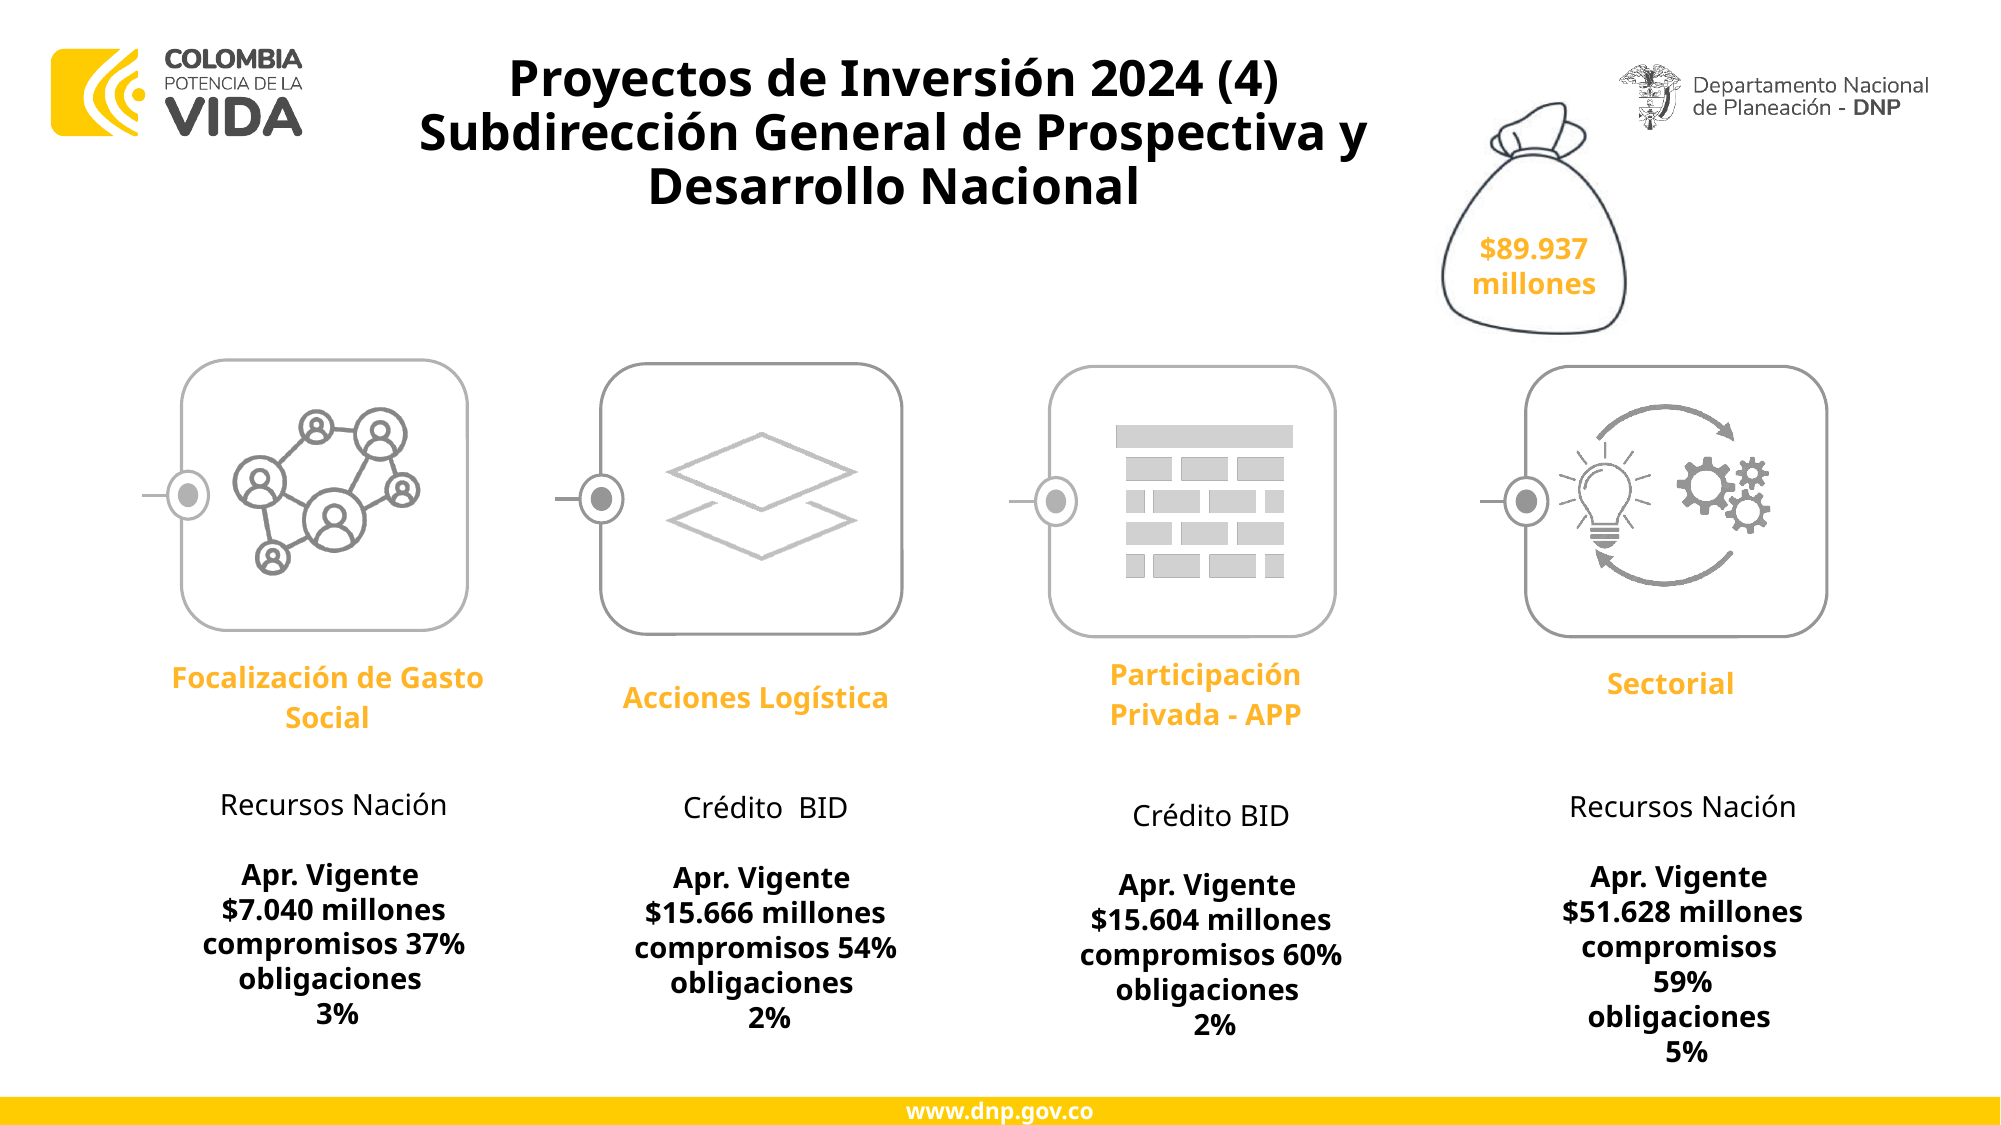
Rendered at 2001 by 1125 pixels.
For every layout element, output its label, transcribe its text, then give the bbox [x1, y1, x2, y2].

picture [1093, 390, 1316, 612]
picture [1435, 0, 1989, 646]
picture [660, 394, 863, 596]
text_box Acciones Logística [600, 679, 912, 749]
title Proyectos de Inversión 2024 (4) Subdirección General de Prospectiva y Desarrollo Nacional [339, 2, 1449, 268]
text_box [389, 778, 704, 909]
text_box Recursos Nación Apr. Vigente $7.040 millones compromisos 37% obligaciones 3% [177, 860, 491, 991]
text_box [1480, 366, 1513, 637]
text_box Crédito BID Apr. Vigente $15.604 millones compromisos 60% obligaciones 2% [1054, 889, 1368, 1020]
text_box $89.937 millones [1428, 216, 1435, 314]
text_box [555, 363, 902, 635]
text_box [1815, 366, 1827, 637]
text_box Participación Privada - APP [1048, 618, 1364, 765]
picture [11, 9, 339, 176]
text_box Crédito BID Apr. Vigente $15.666 millones compromisos 54% obligaciones 2% [609, 881, 923, 1012]
picture [222, 387, 431, 596]
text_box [1009, 366, 1336, 637]
text_box [1148, 775, 1463, 906]
text_box Sectorial [1477, 645, 1865, 716]
text_box Recursos Nación Apr. Vigente $51.628 millones compromisos 59% obligaciones 5% [1513, 897, 1853, 1028]
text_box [141, 359, 468, 631]
text_box Focalización de Gasto Social [140, 595, 516, 794]
